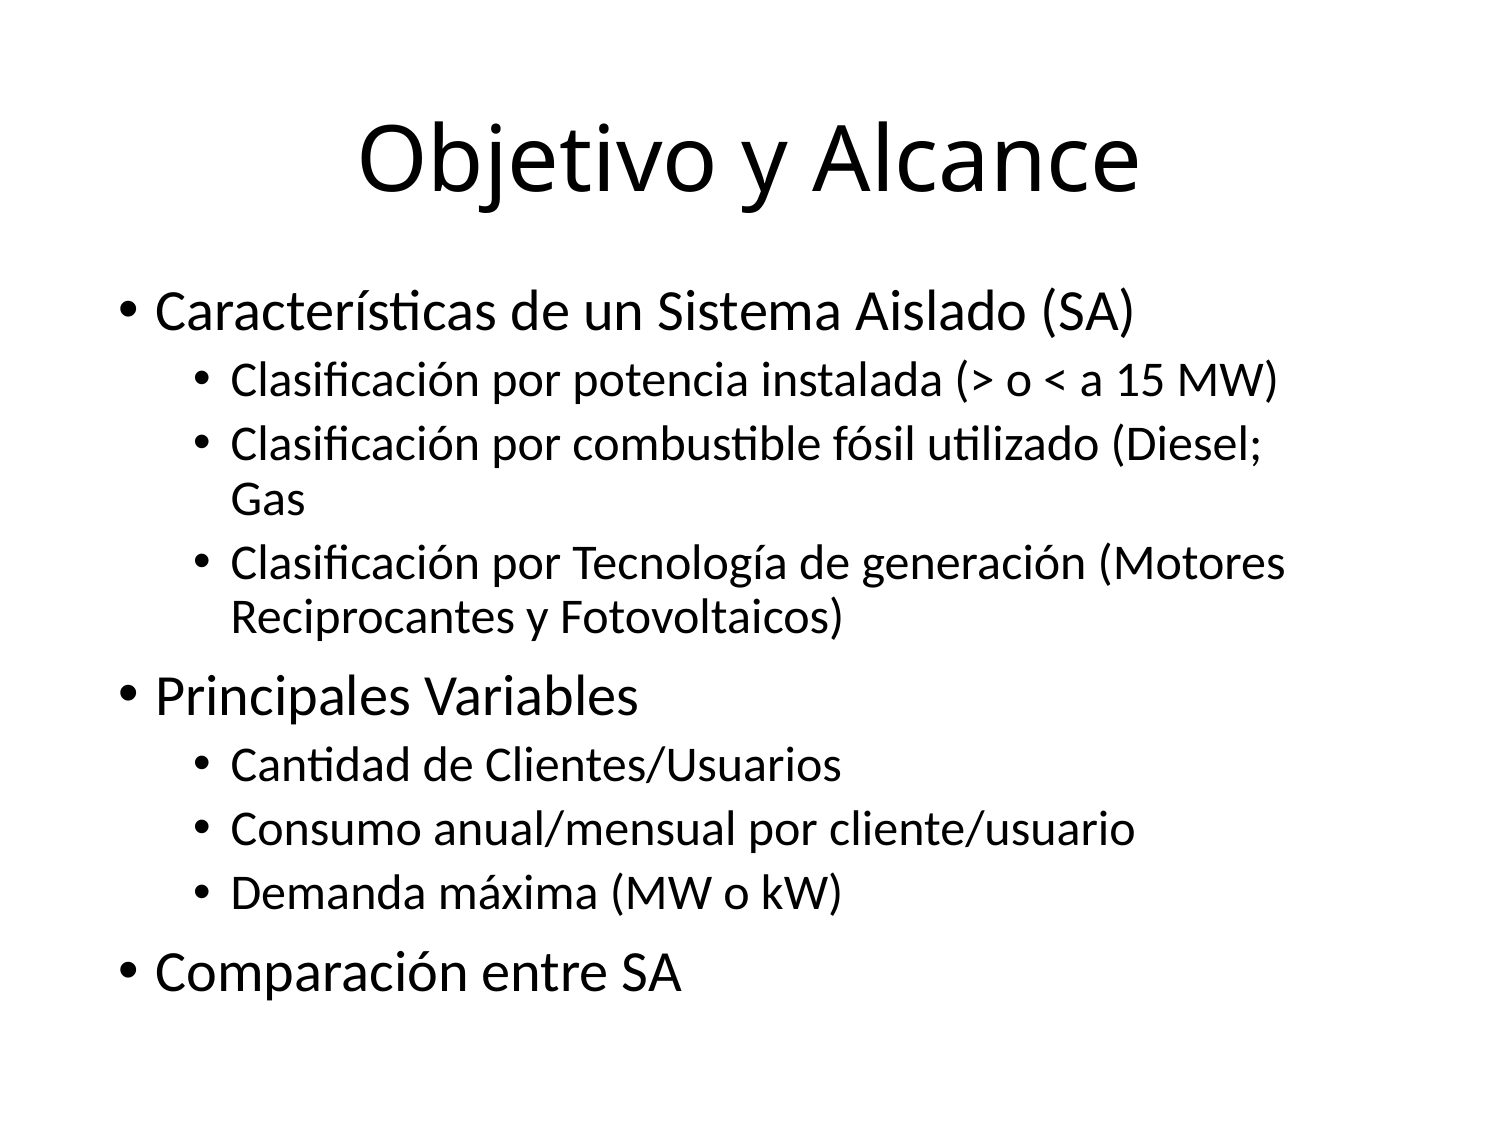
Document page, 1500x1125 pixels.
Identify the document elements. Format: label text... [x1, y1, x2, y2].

list Características de un Sistema Aislado (SA) Clasificación por potencia instalada (> o < a 15 MW) Clasificación por combustible fósil utilizado (Diesel; Gas Clasificación por Tecnología de generación (Motores Reciprocantes y Fotovoltaicos) Principales Variables Cantidad de Clientes/Usuarios Consumo anual/mensual por cliente/usuario Demanda máxima (MW o kW) Comparación entre SA [103, 272, 1319, 1027]
title Objetivo y Alcance [103, 98, 1397, 225]
